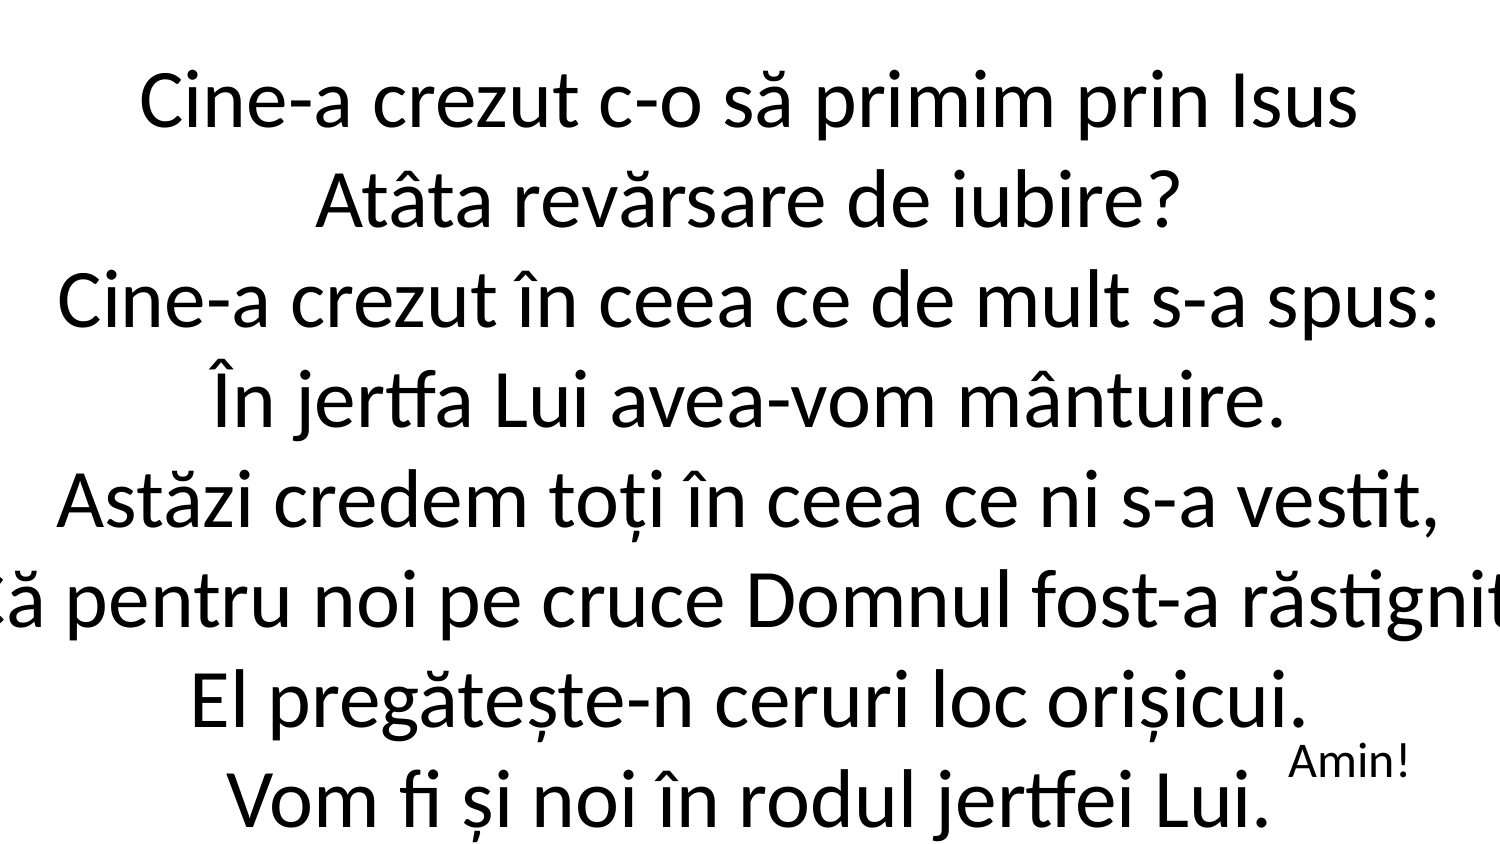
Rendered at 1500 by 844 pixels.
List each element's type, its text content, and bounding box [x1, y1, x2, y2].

text_box Amin! [1273, 674, 1427, 795]
text_box Cine-a crezut c-o să primim prin Isus Atâta revărsare de iubire? Cine-a crezut în ceea ce de mult s-a spus: În jertfa Lui avea-vom mântuire. Astăzi credem toți în ceea ce ni s-a vestit, Că pentru noi pe cruce Domnul fost-a răstignit. El pregătește-n ceruri loc orișicui. Vom fi și noi în rodul jertfei Lui. [0, 0, 1500, 844]
